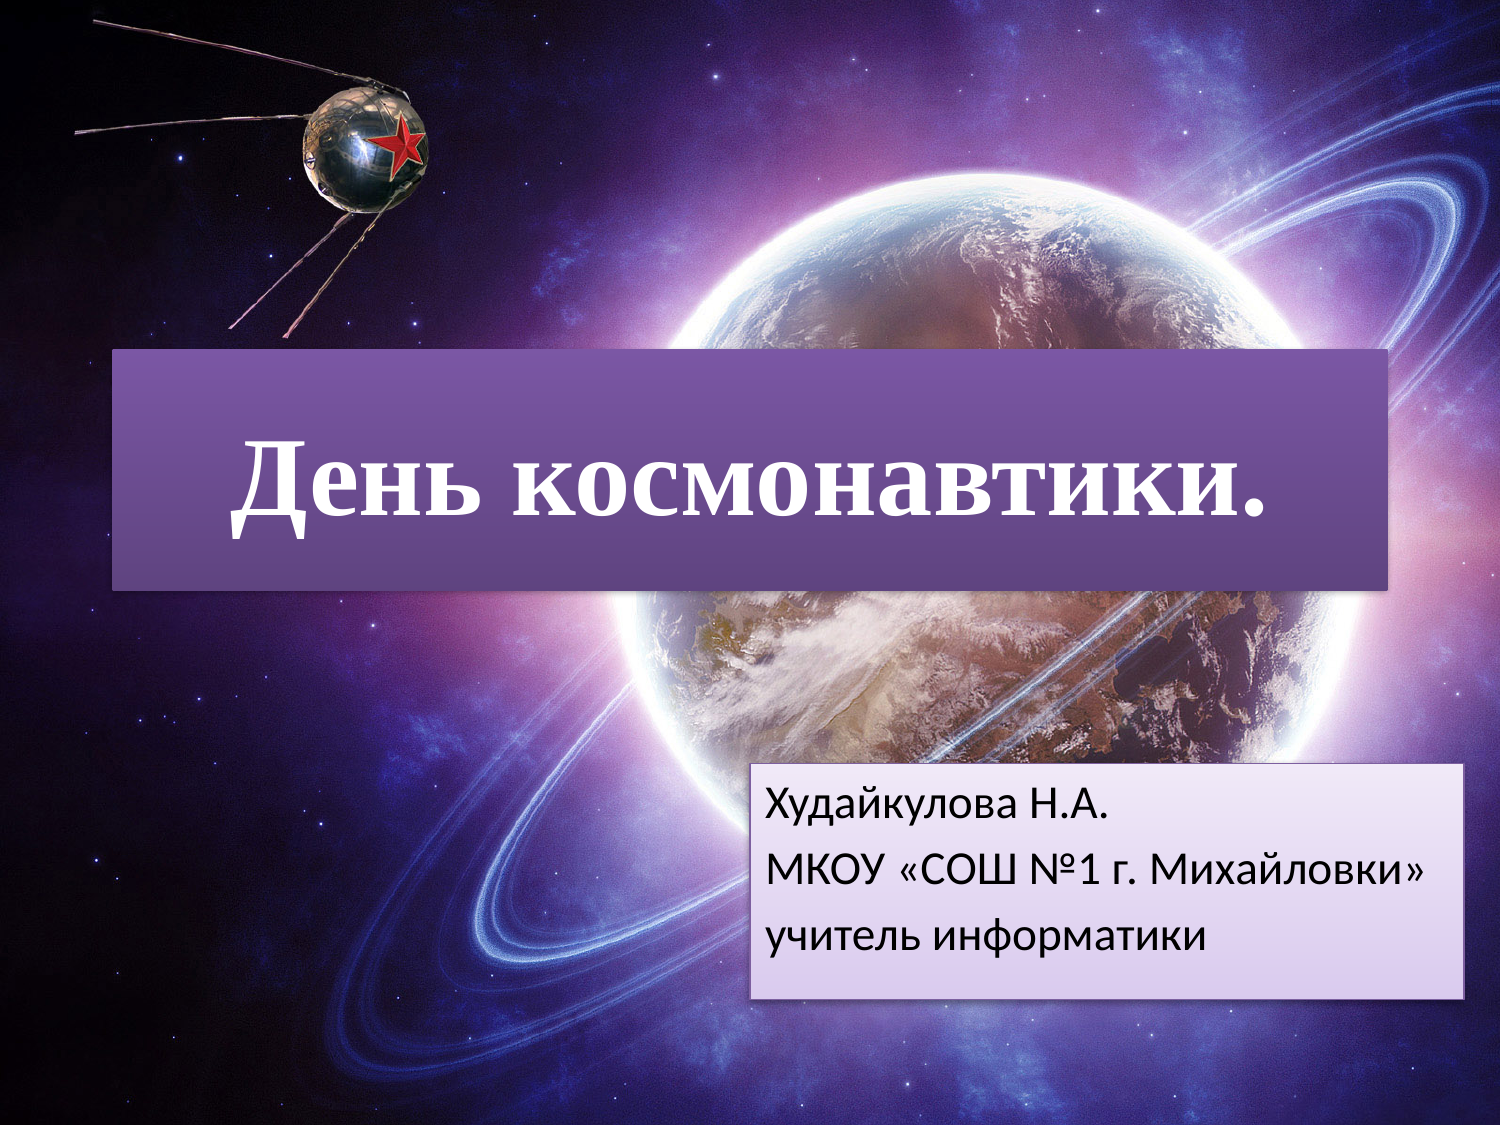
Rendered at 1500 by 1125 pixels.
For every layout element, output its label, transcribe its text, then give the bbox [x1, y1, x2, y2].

title День космонавтики. [112, 349, 1388, 591]
subtitle Худайкулова Н.А. МКОУ «СОШ №1 г. Михайловки» учитель информатики [749, 763, 1465, 1000]
picture [0, 0, 1500, 1125]
